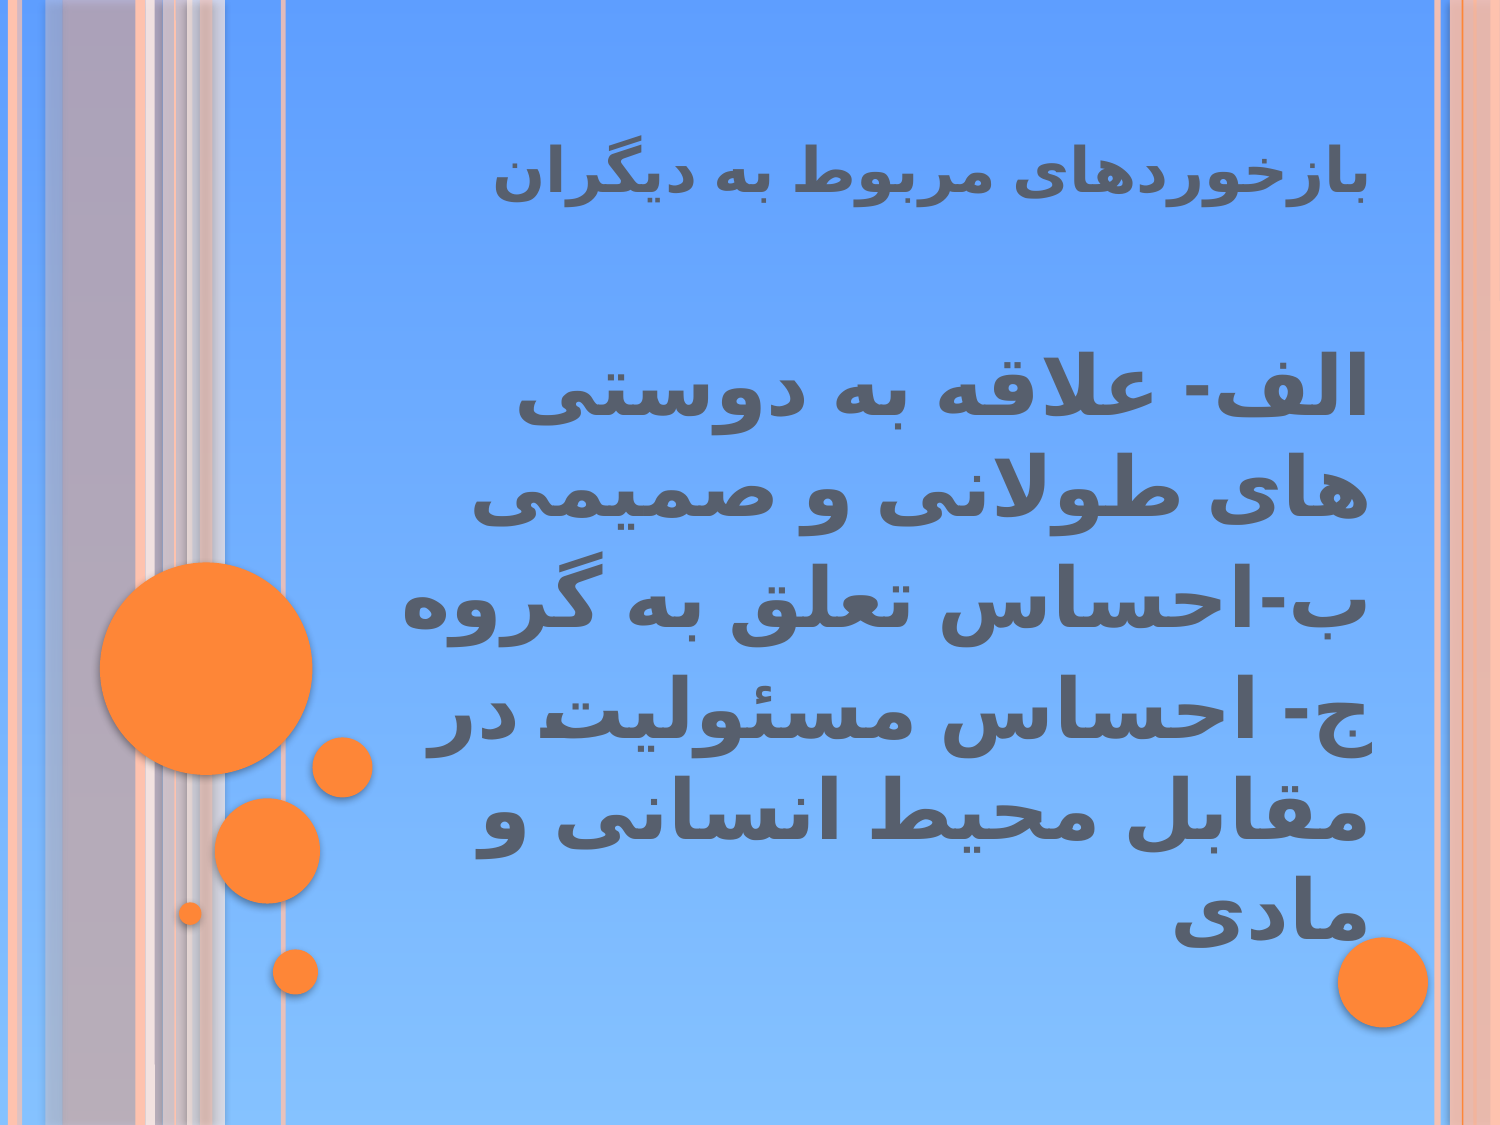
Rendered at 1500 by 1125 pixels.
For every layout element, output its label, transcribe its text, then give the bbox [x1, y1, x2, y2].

title بازخوردهای مربوط به دیگران [375, 99, 1388, 213]
subtitle الف- علاقه به دوستی های طولانی و صمیمی ب-احساس تعلق به گروه ج- احساس مسئولیت در مقابل محیط انسانی و مادی [375, 324, 1388, 1046]
